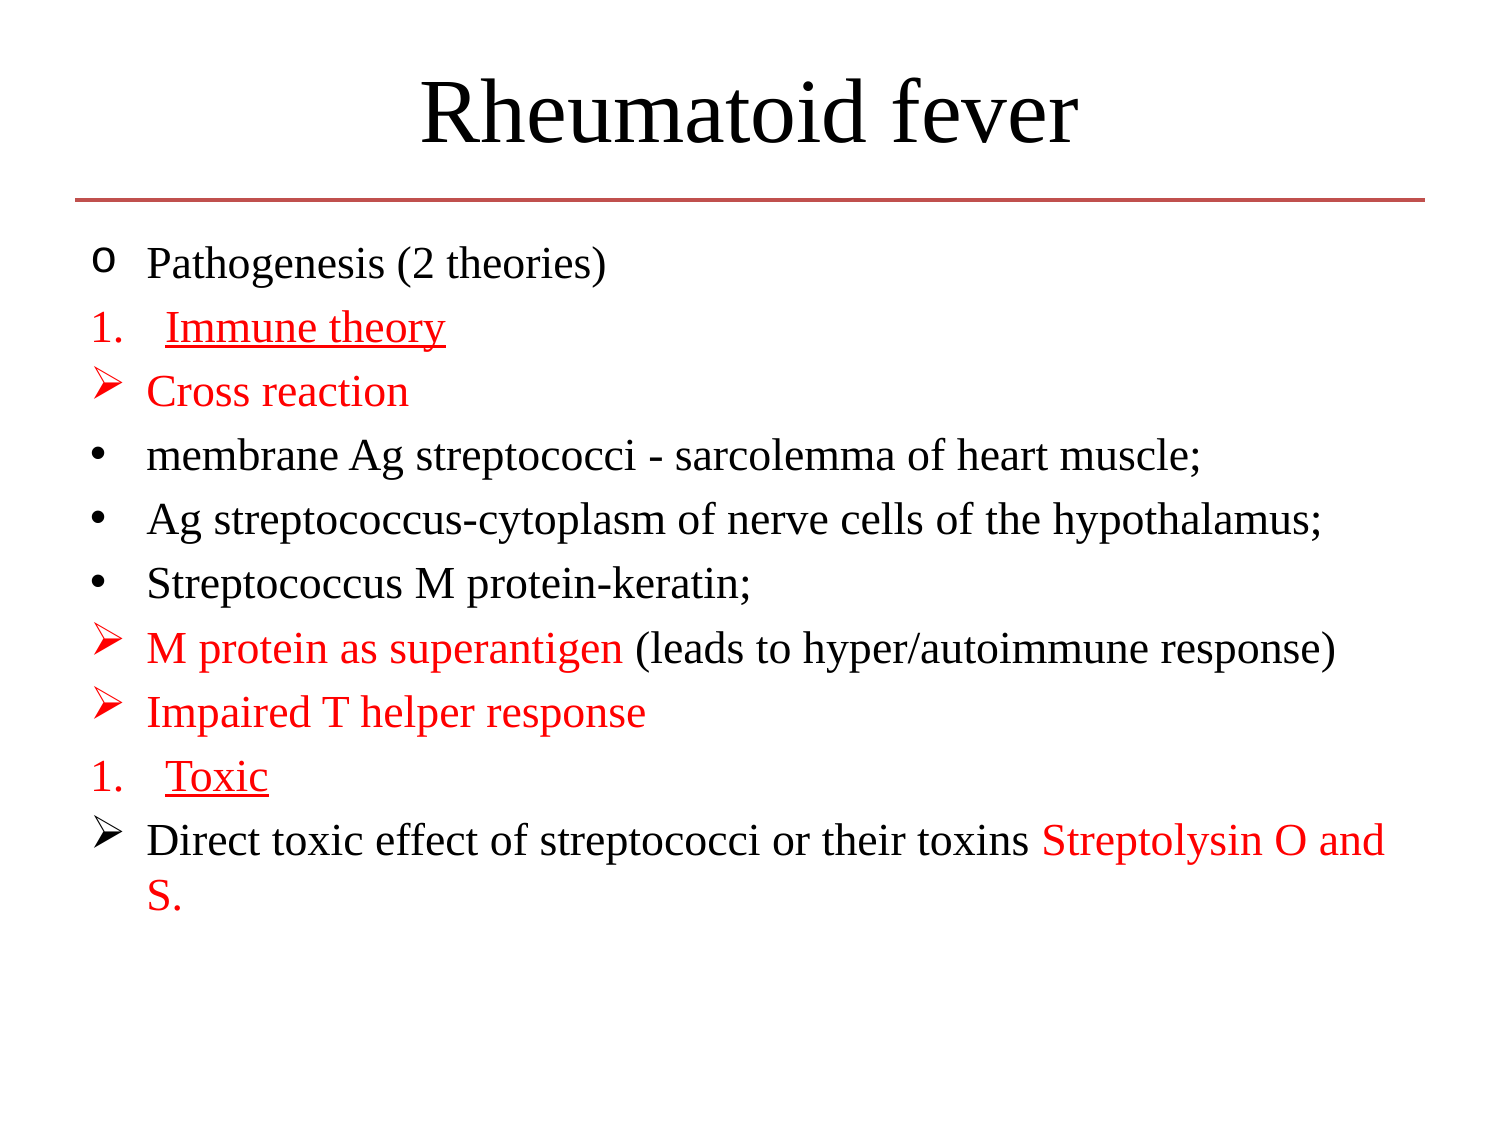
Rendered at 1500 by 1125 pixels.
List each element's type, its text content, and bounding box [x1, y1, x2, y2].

list Pathogenesis (2 theories) Immune theory Cross reaction membrane Ag streptococci - sarcolemma of heart muscle; Ag streptococcus-cytoplasm of nerve cells of the hypothalamus; Streptococcus M protein-keratin; M protein as superantigen (leads to hyper/autoimmune response) Impaired T helper response Toxic Direct toxic effect of streptococci or their toxins Streptolysin O and S. [74, 224, 1426, 1026]
title Rheumatoid fever [74, 12, 1426, 199]
